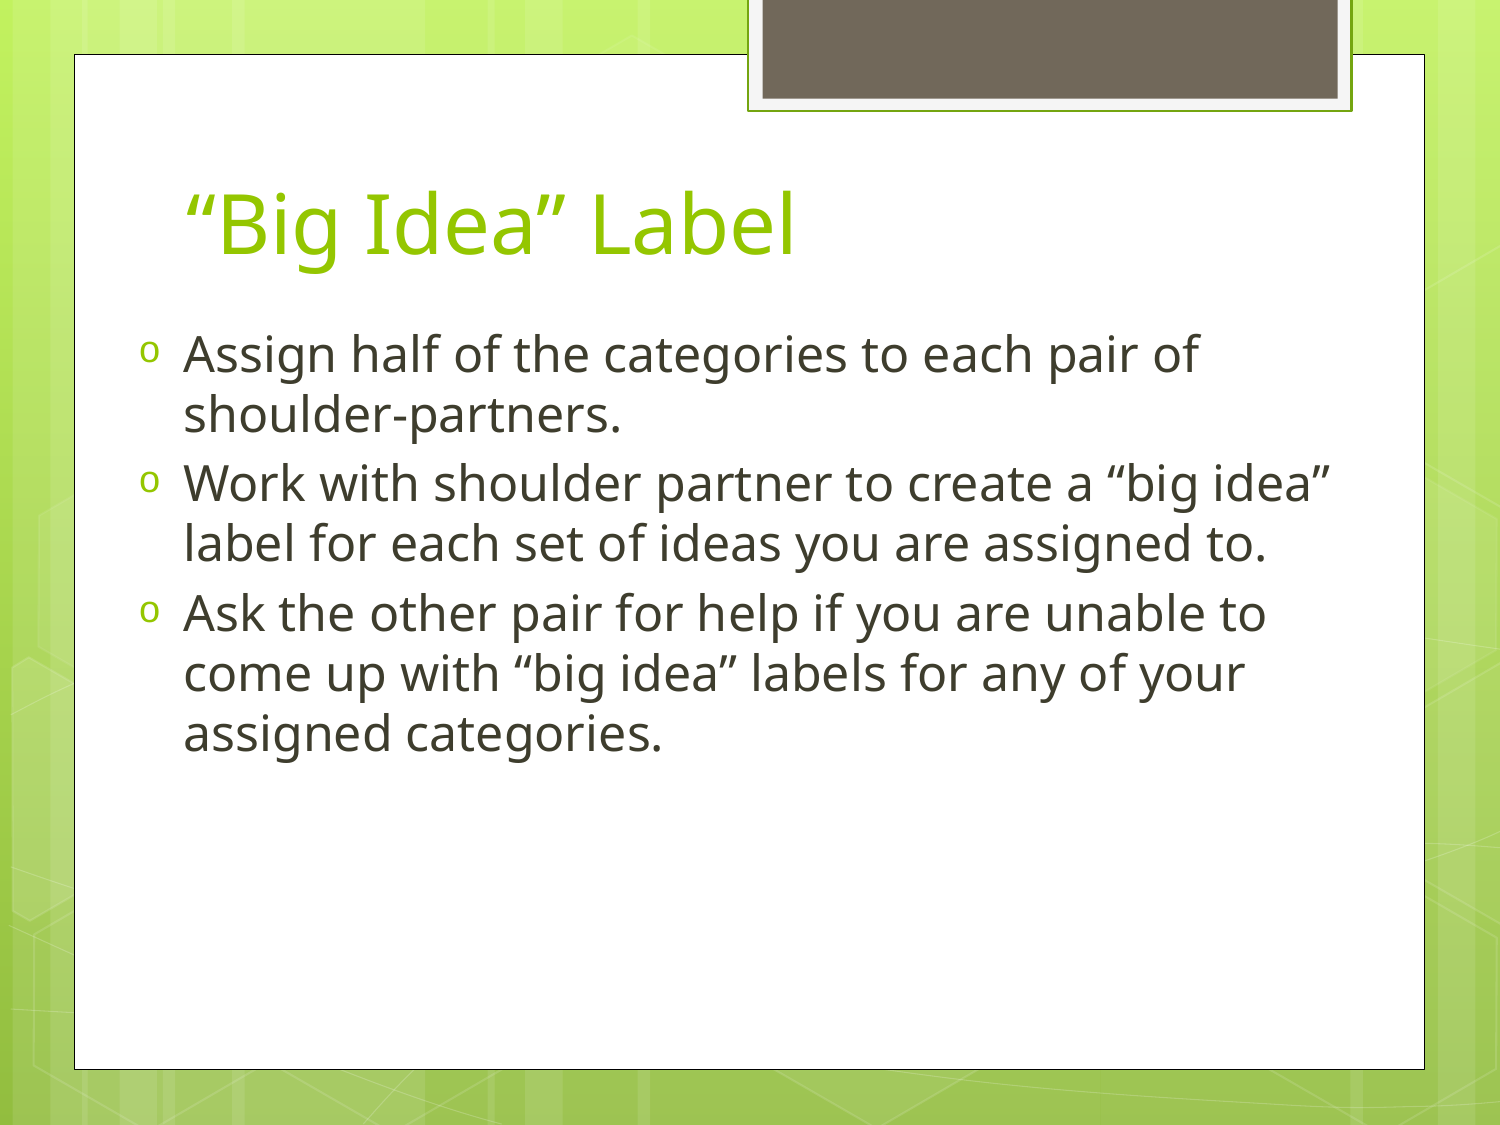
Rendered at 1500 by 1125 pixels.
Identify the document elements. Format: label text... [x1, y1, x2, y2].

list Assign half of the categories to each pair of shoulder-partners. Work with shoulder partner to create a “big idea” label for each set of ideas you are assigned to. Ask the other pair for help if you are unable to come up with “big idea” labels for any of your assigned categories. [112, 314, 1400, 1071]
title “Big Idea” Label [171, 125, 1324, 279]
